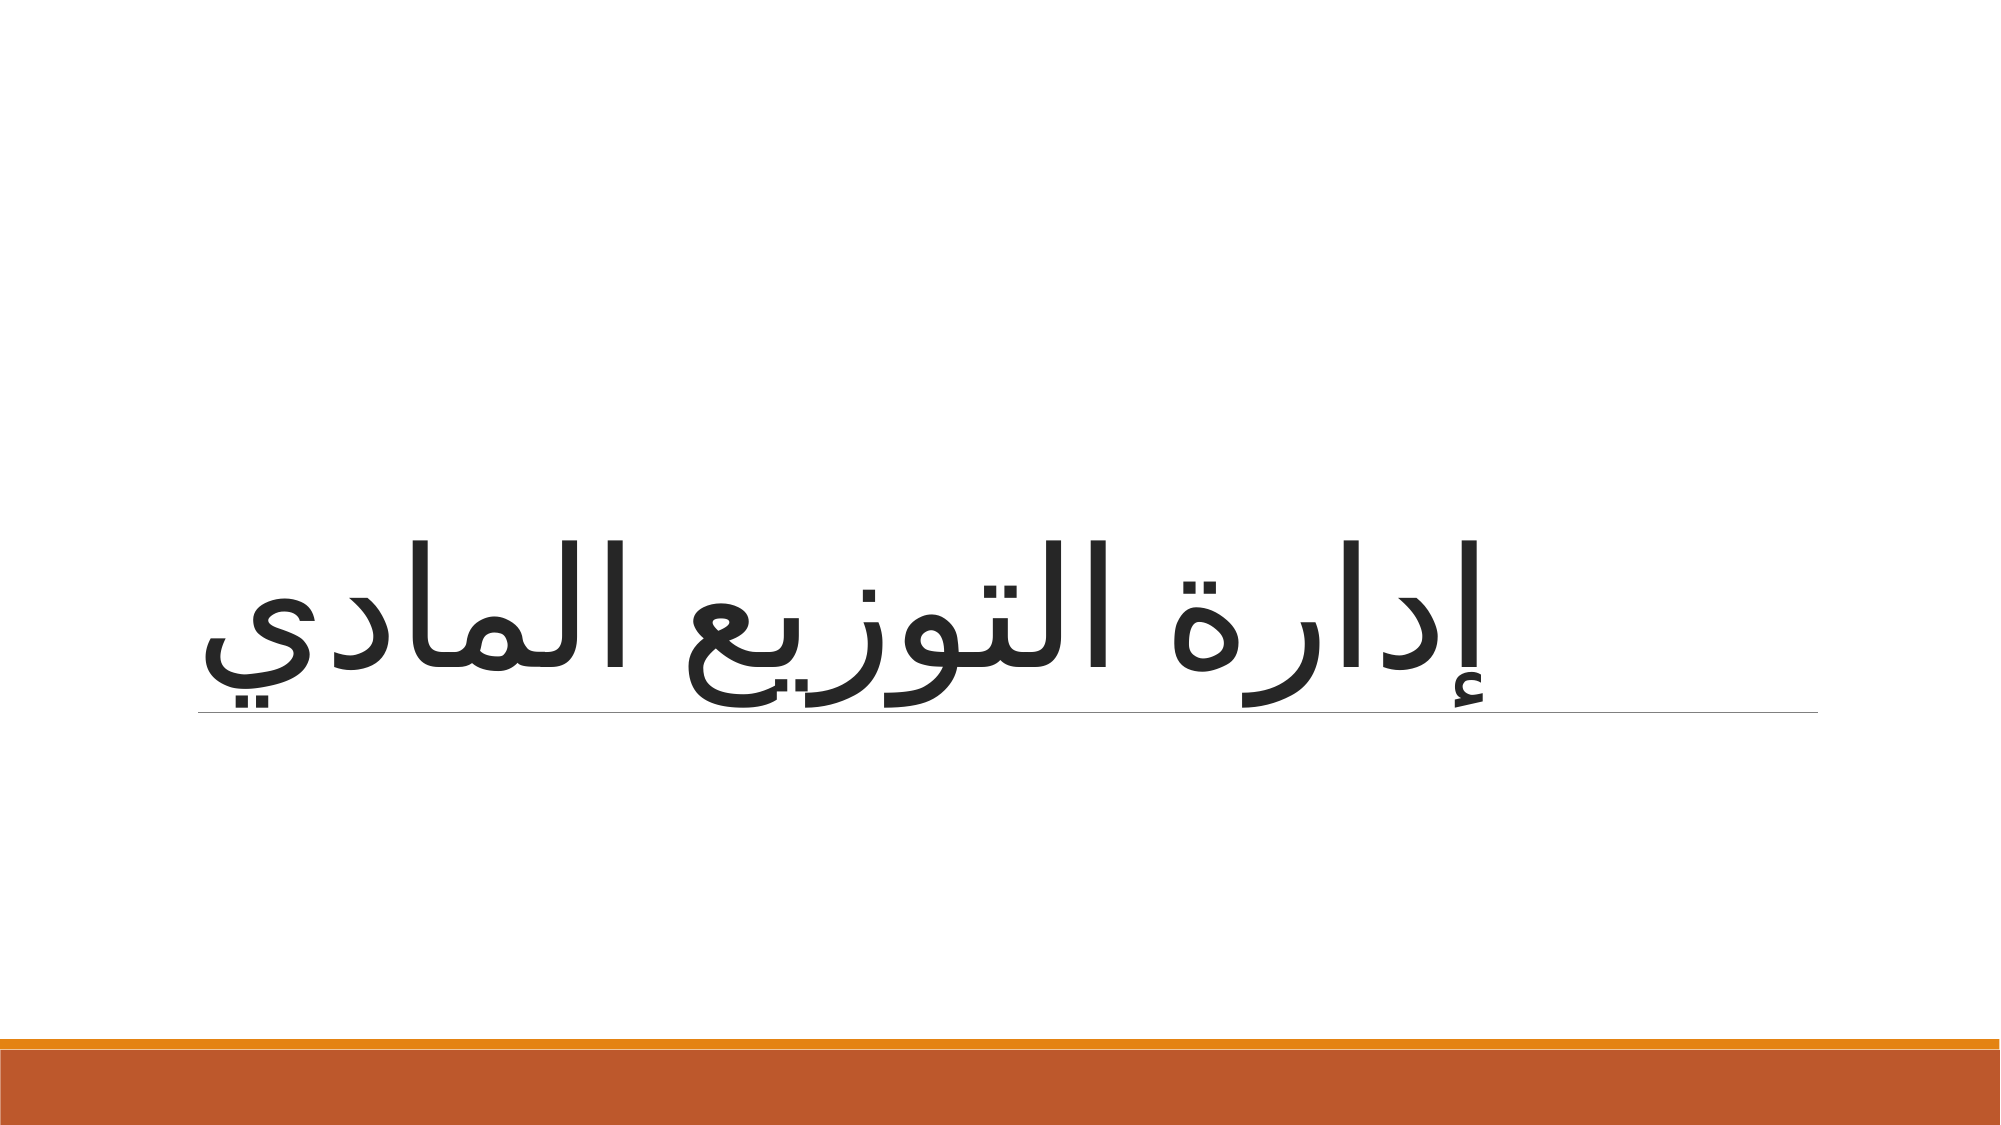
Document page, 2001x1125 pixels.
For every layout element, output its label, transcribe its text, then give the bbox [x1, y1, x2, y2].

title إدارة التوزيع المادي [180, 124, 1830, 710]
